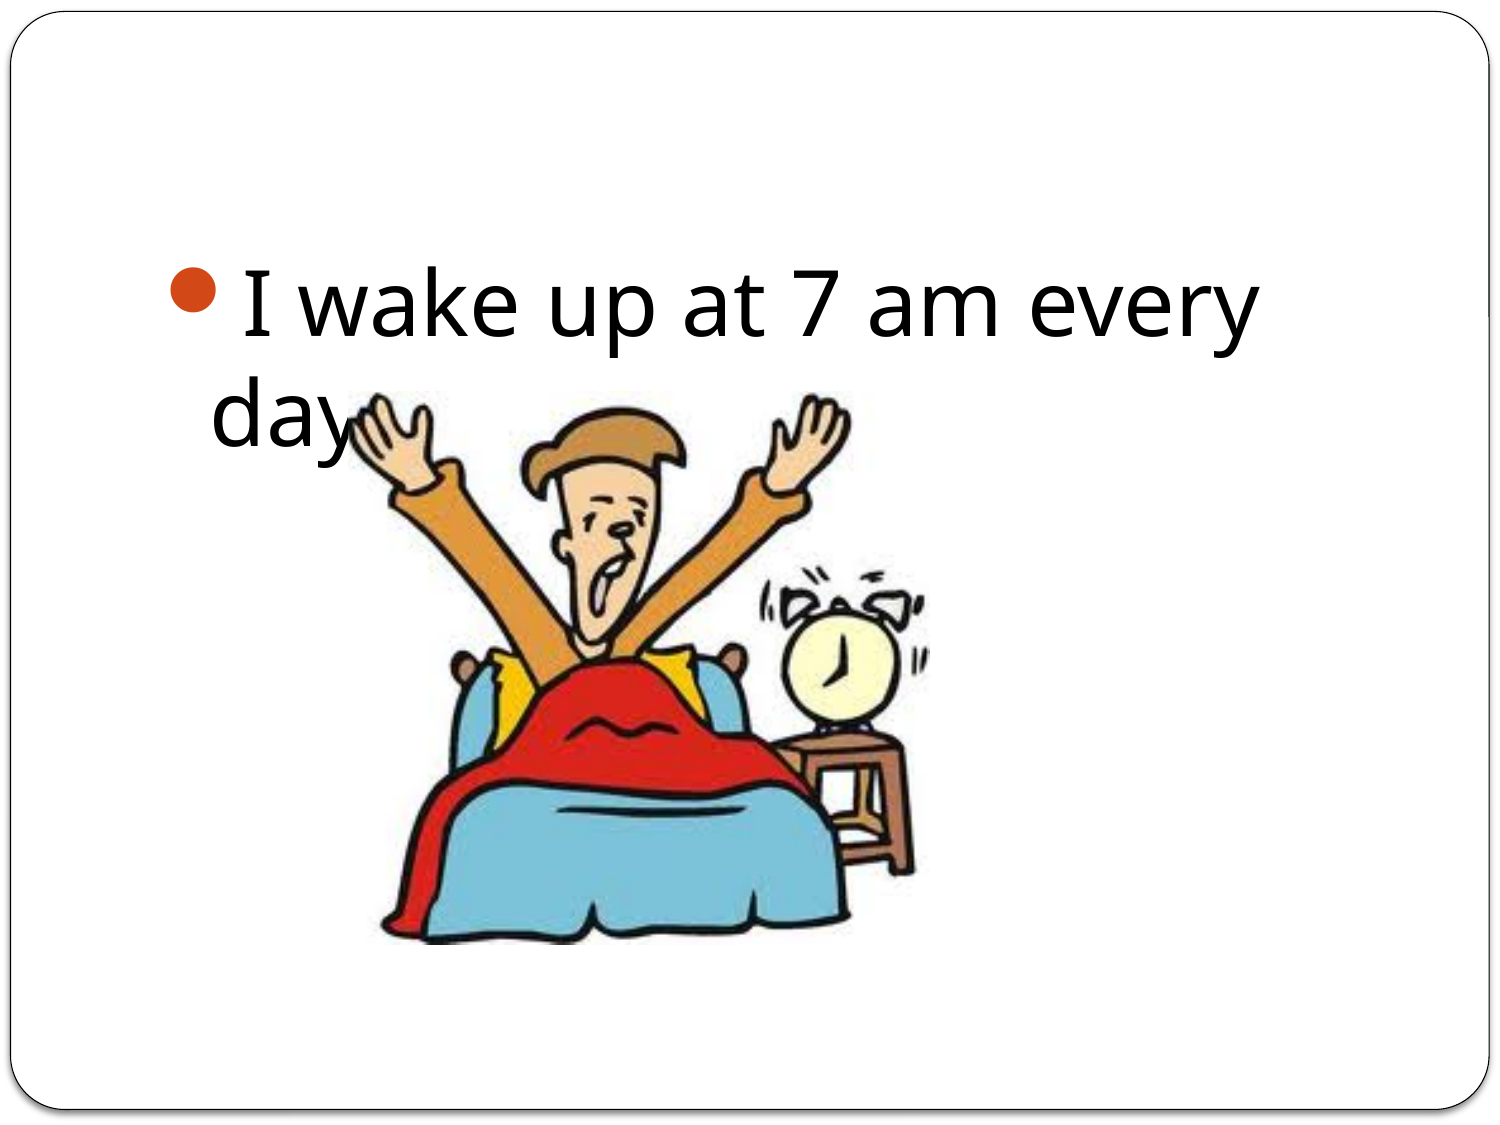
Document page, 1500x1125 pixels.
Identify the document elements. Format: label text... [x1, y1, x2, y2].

list I wake up at 7 am every day. [150, 237, 1425, 988]
picture [348, 391, 930, 946]
